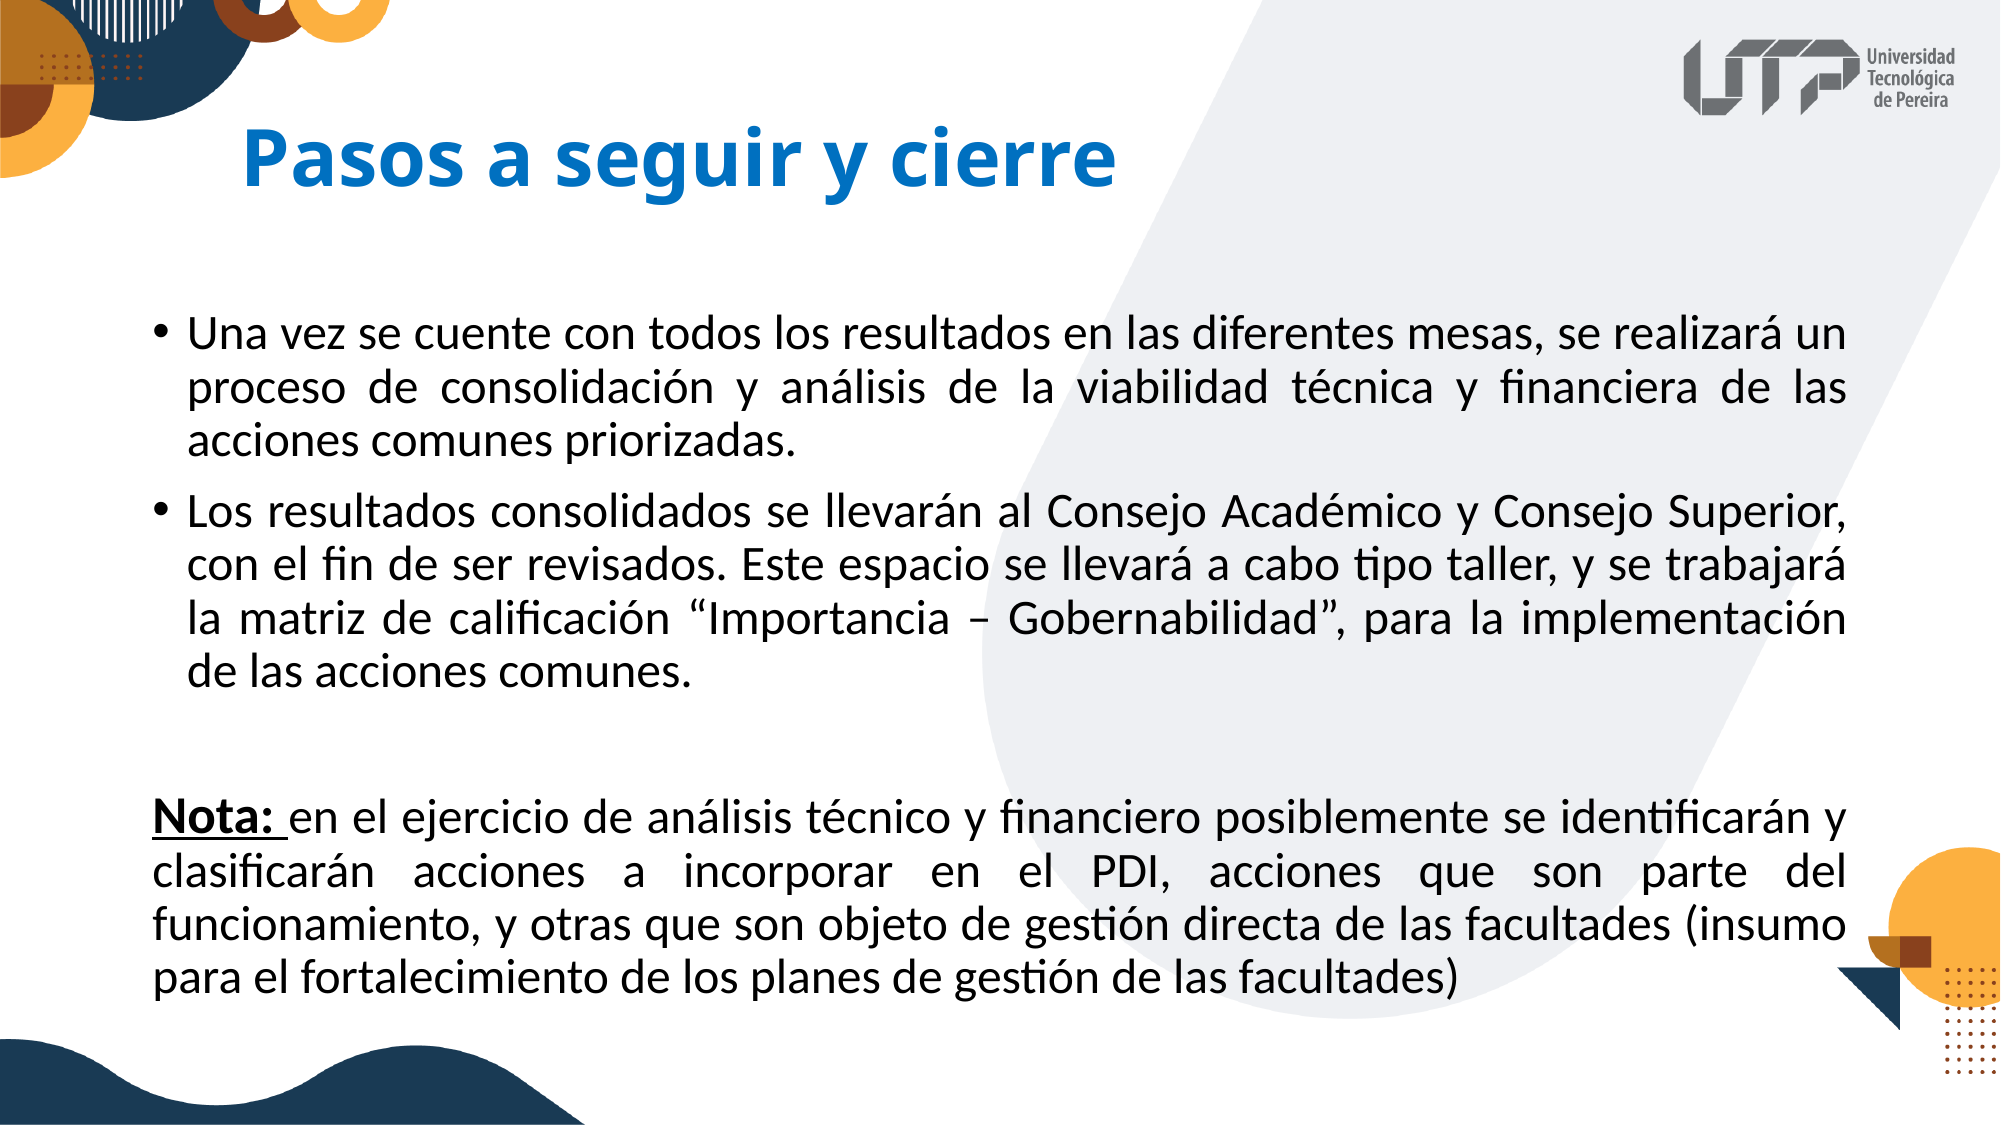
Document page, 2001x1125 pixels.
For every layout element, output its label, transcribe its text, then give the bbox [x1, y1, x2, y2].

list Una vez se cuente con todos los resultados en las diferentes mesas, se realizará un proceso de consolidación y análisis de la viabilidad técnica y financiera de las acciones comunes priorizadas. Los resultados consolidados se llevarán al Consejo Académico y Consejo Superior, con el fin de ser revisados. Este espacio se llevará a cabo tipo taller, y se trabajará la matriz de calificación “Importancia – Gobernabilidad”, para la implementación de las acciones comunes. Nota: en el ejercicio de análisis técnico y financiero posiblemente se identificarán y clasificarán acciones a incorporar en el PDI, acciones que son parte del funcionamiento, y otras que son objeto de gestión directa de las facultades (insumo para el fortalecimiento de los planes de gestión de las facultades) [137, 299, 1863, 1014]
picture [0, 0, 2001, 1125]
title Pasos a seguir y cierre [225, 101, 1951, 220]
